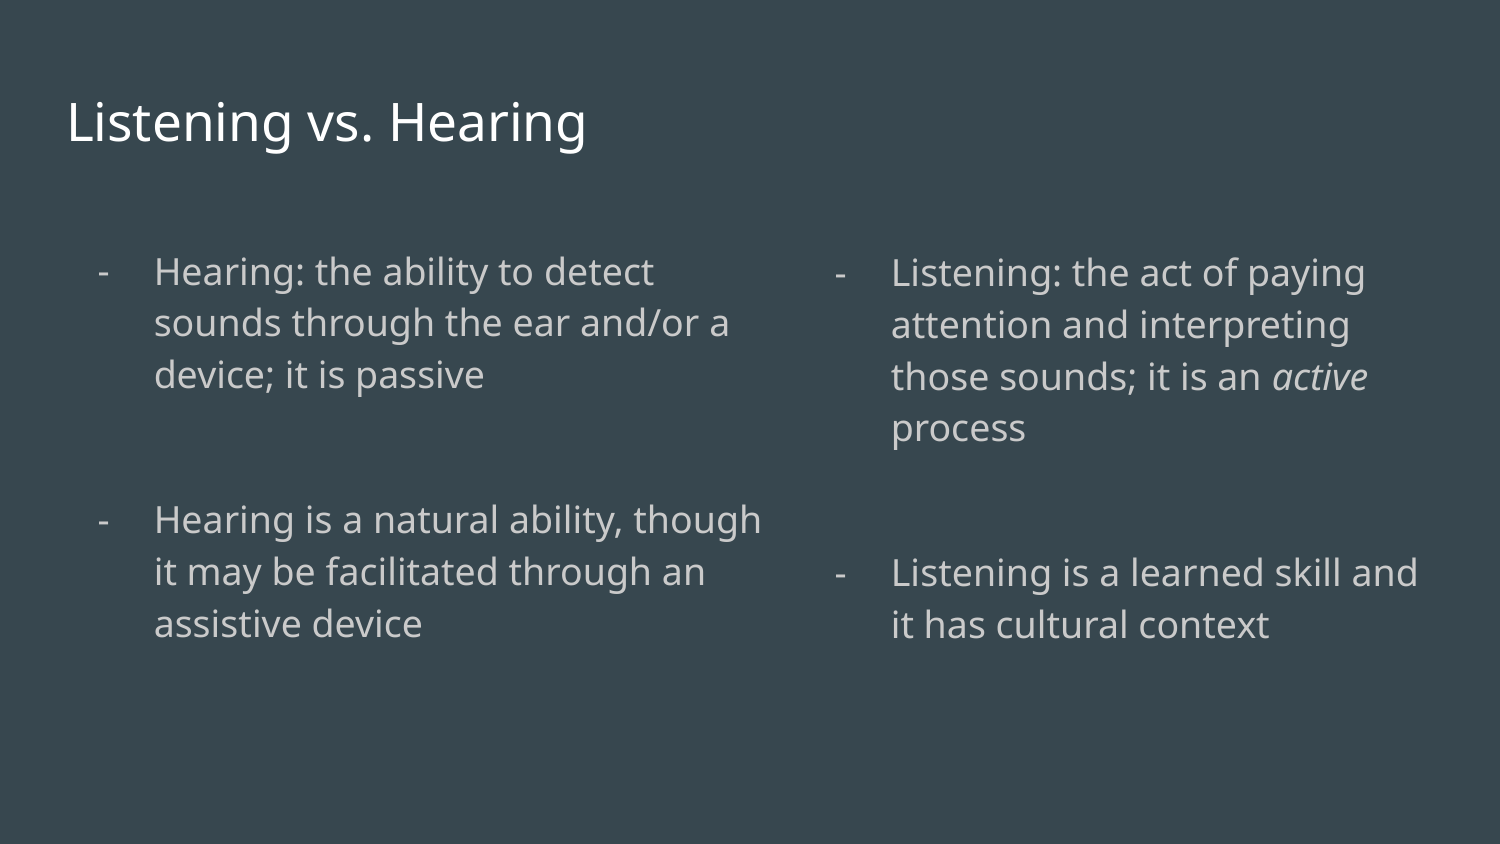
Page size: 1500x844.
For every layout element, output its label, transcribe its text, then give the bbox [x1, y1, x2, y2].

list Hearing: the ability to detect sounds through the ear and/or a device; it is passive Hearing is a natural ability, though it may be facilitated through an assistive device [63, 225, 782, 787]
text_box Listening: the act of paying attention and interpreting those sounds; it is an active process Listening is a learned skill and it has cultural context [800, 227, 1437, 662]
title Listening vs. Hearing [51, 72, 1449, 167]
